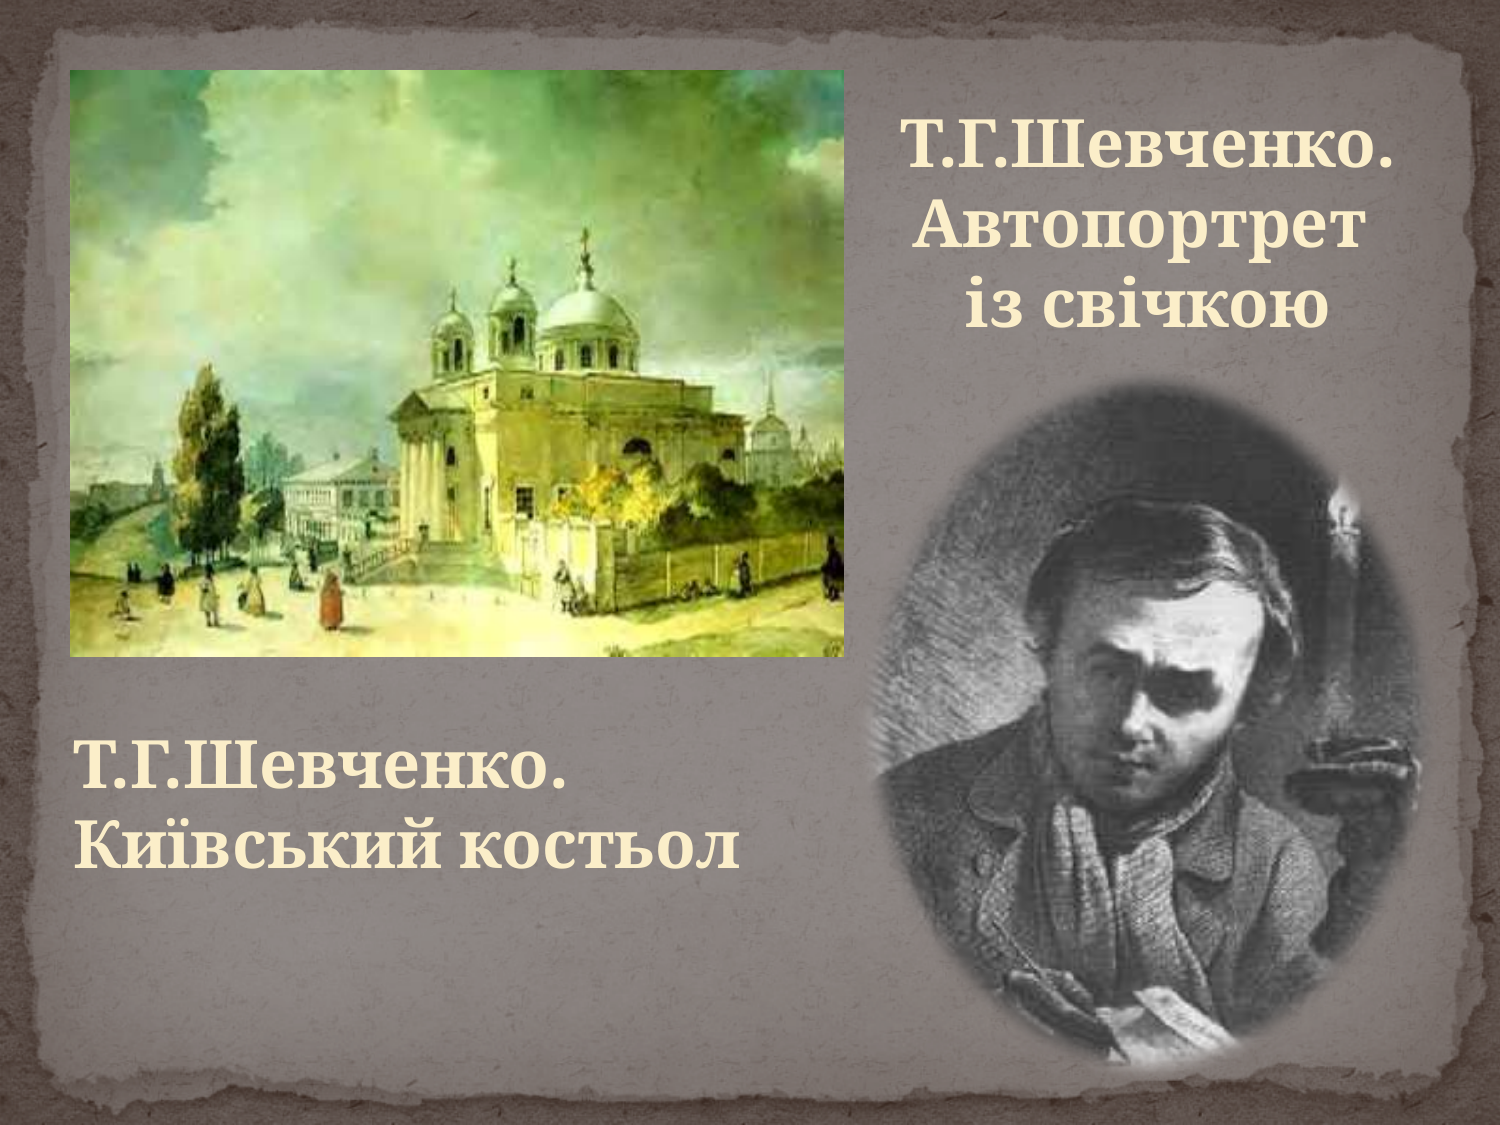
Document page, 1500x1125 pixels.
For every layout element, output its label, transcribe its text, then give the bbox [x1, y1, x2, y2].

text_box Т.Г.Шевченко. Автопортрет із свічкою [867, 93, 1430, 349]
text_box Т.Г.Шевченко. Київський костьол [58, 714, 786, 890]
picture [855, 363, 1442, 1083]
picture [70, 70, 844, 657]
